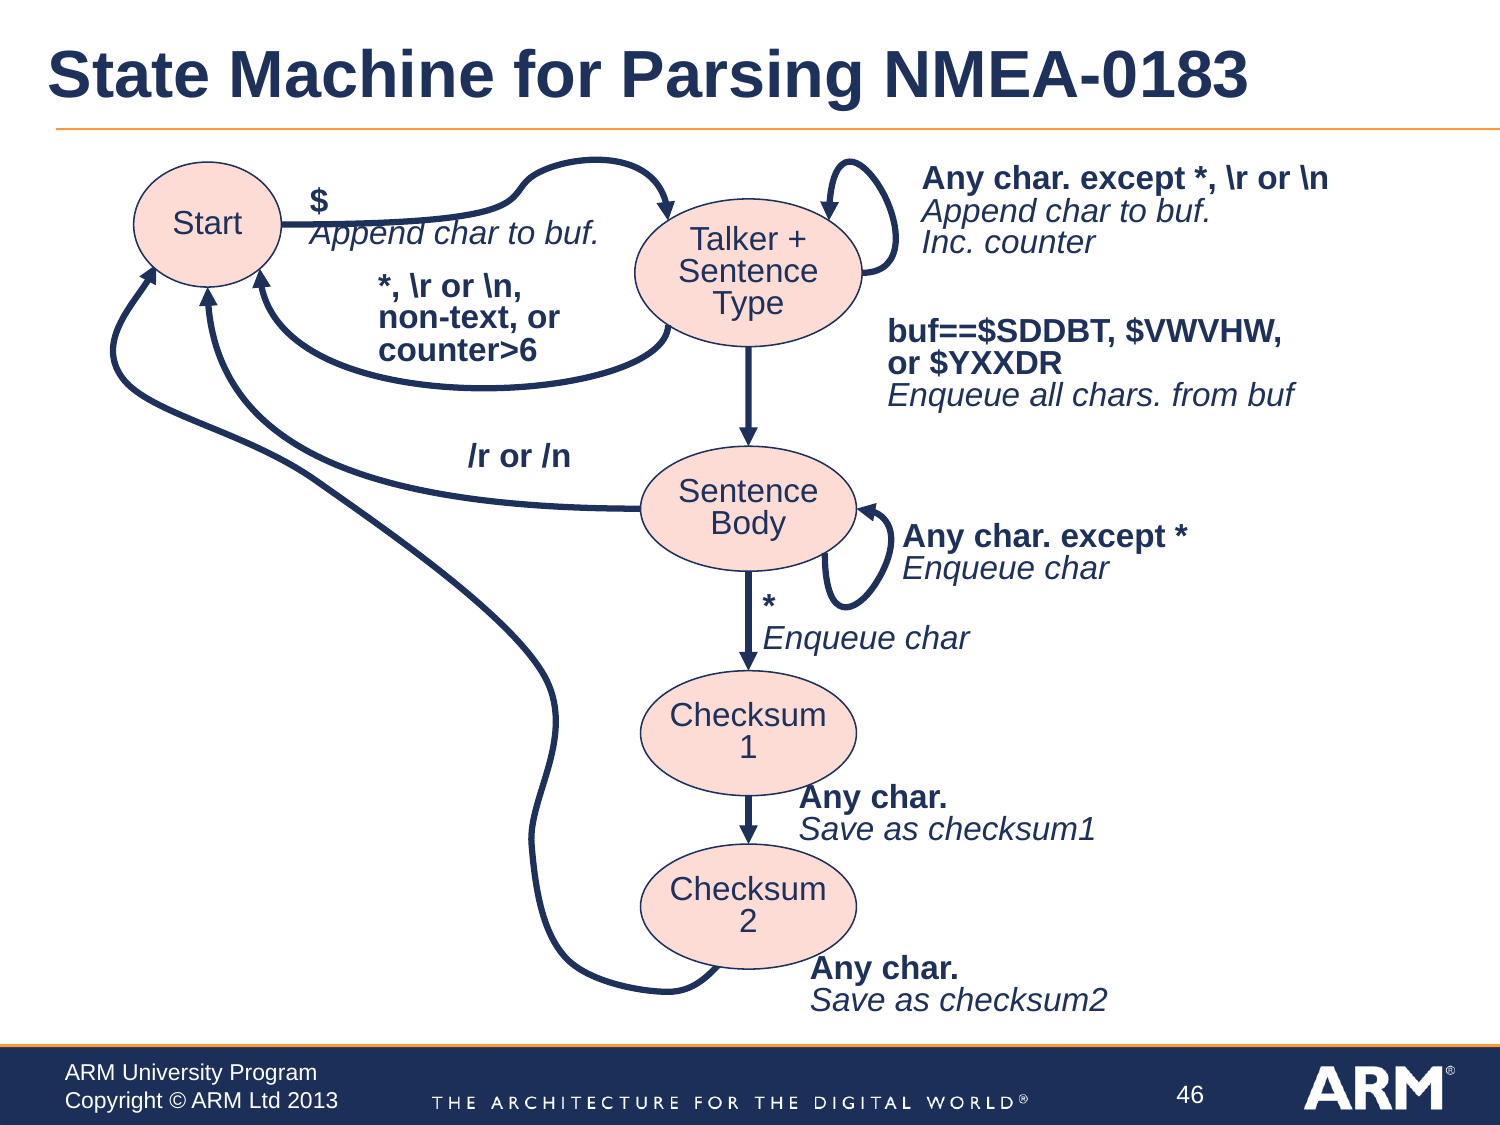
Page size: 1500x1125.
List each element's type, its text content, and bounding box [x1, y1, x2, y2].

picture [0, 1048, 1500, 1125]
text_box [95, 156, 1351, 1027]
title State Machine for Parsing NMEA-0183 [34, 1, 1500, 141]
